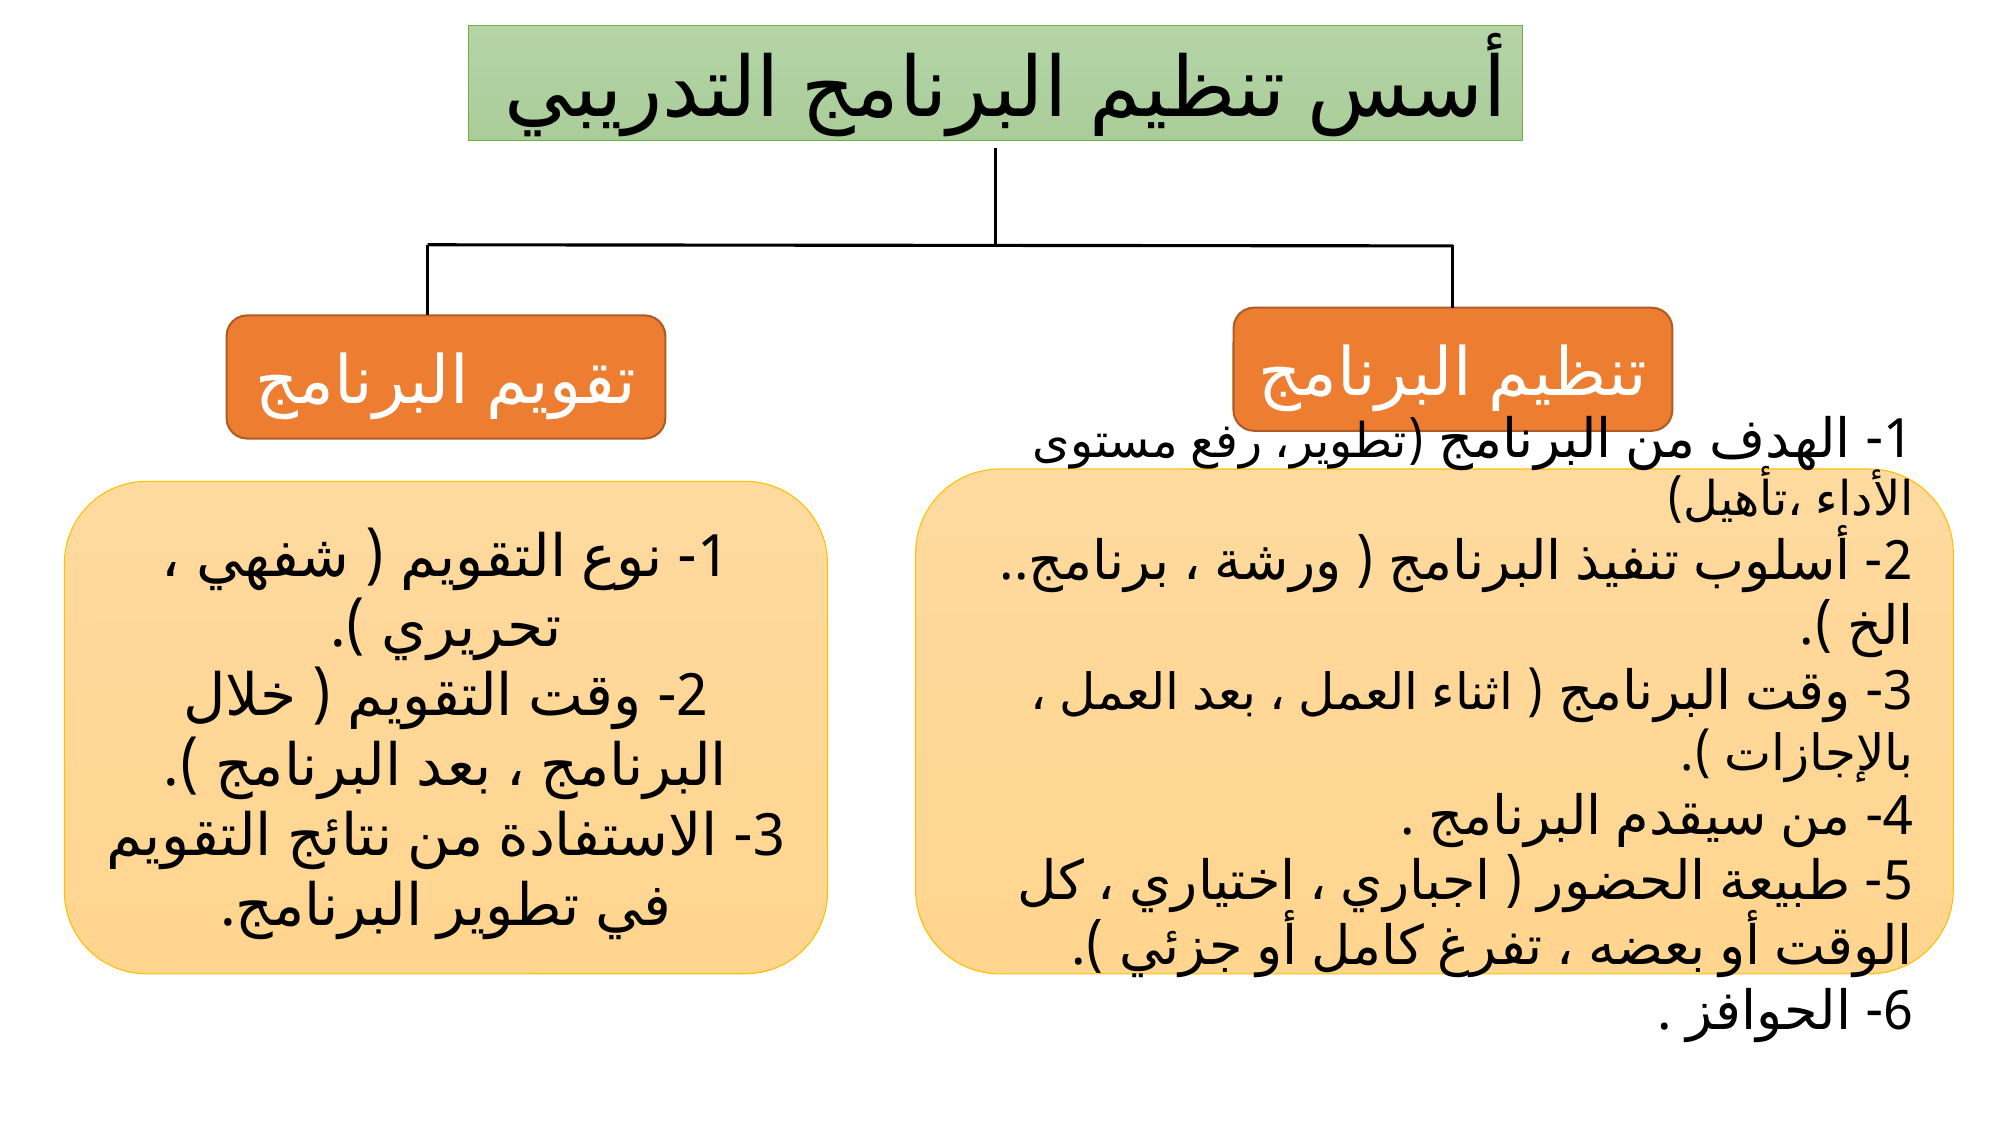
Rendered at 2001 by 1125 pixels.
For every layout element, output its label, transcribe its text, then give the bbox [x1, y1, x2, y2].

text_box تقويم البرنامج [225, 314, 667, 440]
text_box أسس تنظيم البرنامج التدريبي [468, 25, 1523, 141]
text_box تنظيم البرنامج [1232, 306, 1674, 432]
text_box 1- نوع التقويم ( شفهي ، تحريري ). 2- وقت التقويم ( خلال البرنامج ، بعد البرنامج ). 3- الاستفادة من نتائج التقويم في تطوير البرنامج. [63, 480, 829, 975]
text_box 1- الهدف من البرنامج (تطوير، رفع مستوى الأداء ،تأهيل) 2- أسلوب تنفيذ البرنامج ( ورشة ، برنامج.. الخ ). 3- وقت البرنامج ( اثناء العمل ، بعد العمل ، بالإجازات ). 4- من سيقدم البرنامج . 5- طبيعة الحضور ( اجباري ، اختياري ، كل الوقت أو بعضه ، تفرغ كامل أو جزئي ). 6- الحوافز . [915, 468, 1954, 975]
